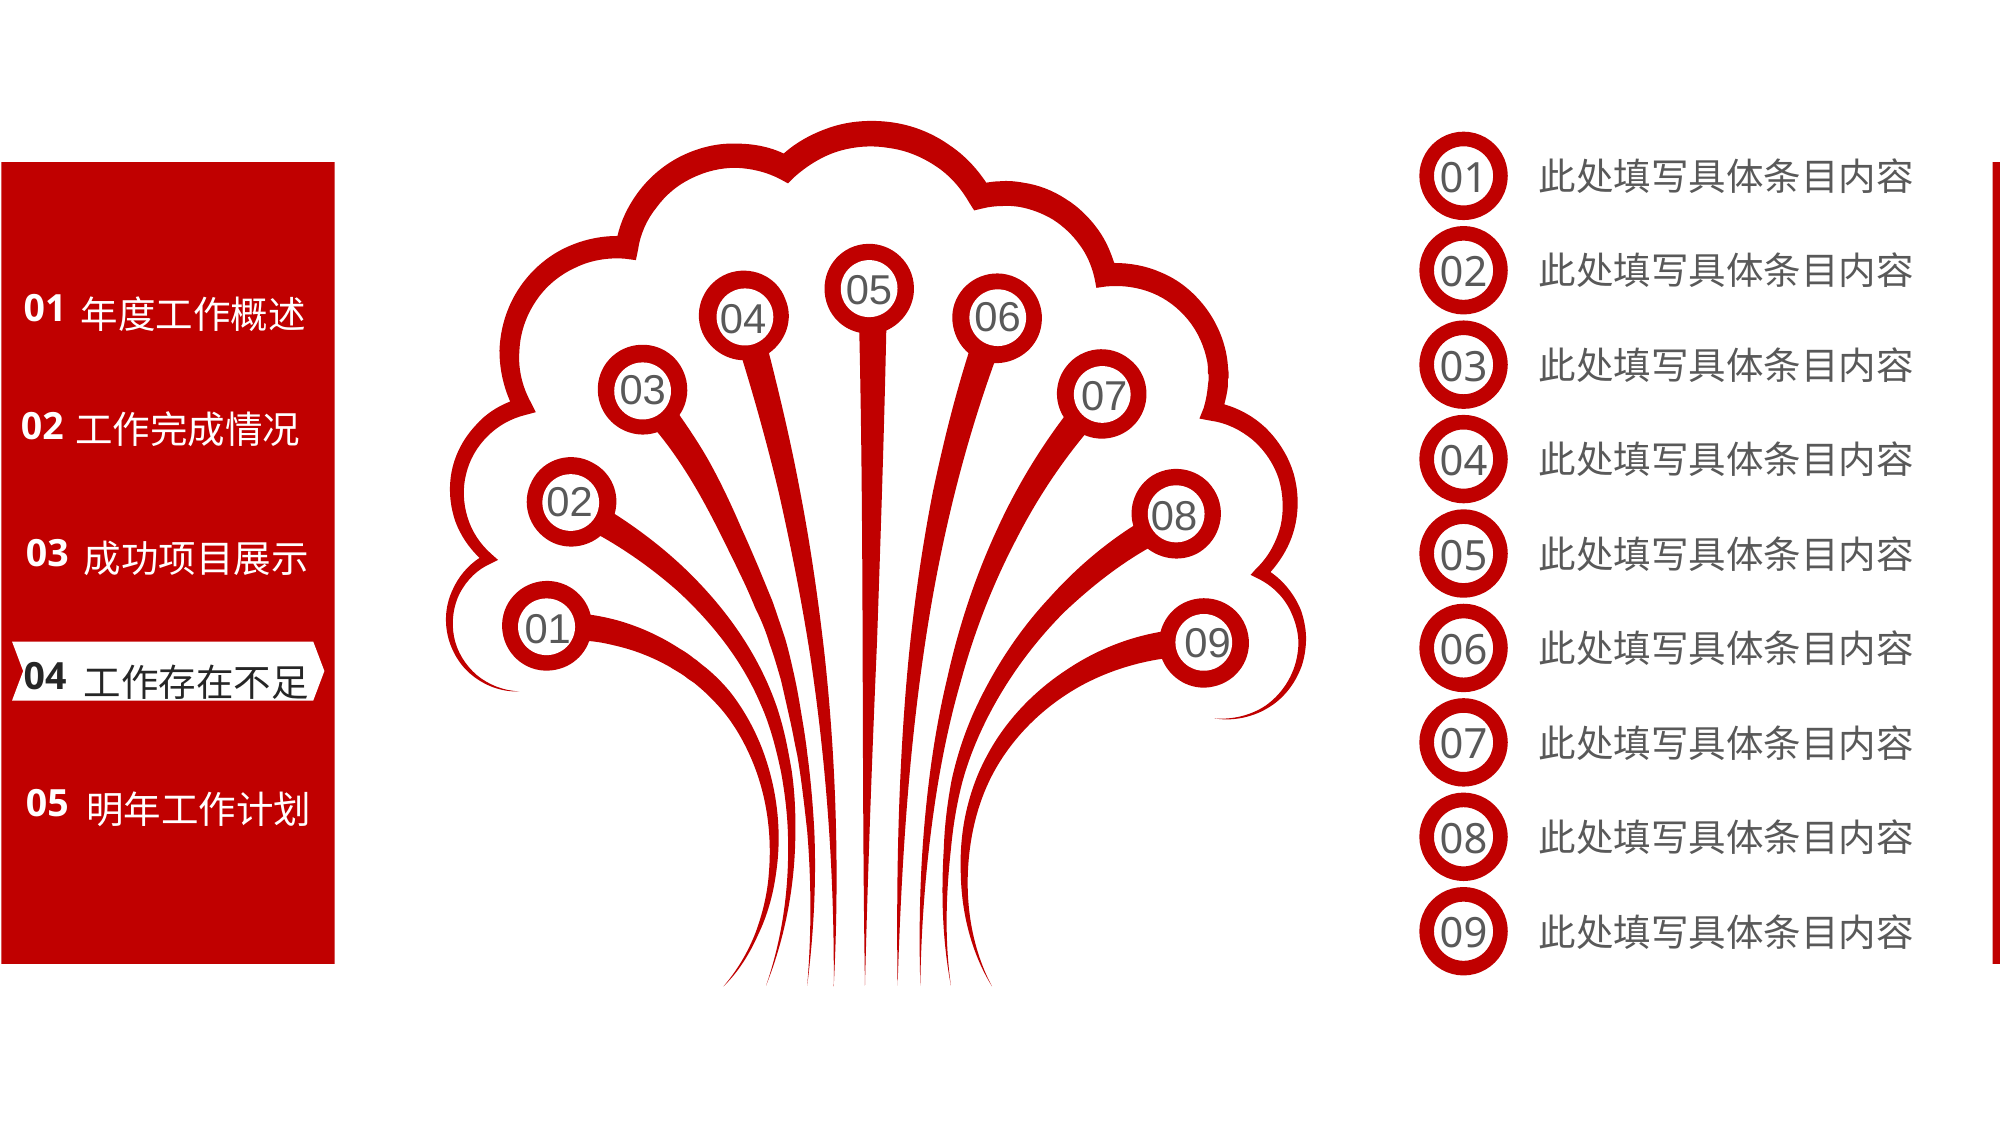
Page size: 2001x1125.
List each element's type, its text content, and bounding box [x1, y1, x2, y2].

text_box [0, 161, 336, 965]
text_box 03 [10, 521, 96, 644]
text_box 此处填写具体条目内容 [1523, 334, 1929, 395]
text_box 05 [10, 771, 96, 966]
text_box 06 [1425, 610, 1502, 686]
text_box 此处填写具体条目内容 [1523, 712, 1929, 773]
text_box 此处填写具体条目内容 [1523, 239, 1929, 300]
text_box 此处填写具体条目内容 [1523, 523, 1929, 584]
text_box 05 [1425, 515, 1502, 592]
text_box 09 [1425, 893, 1502, 970]
text_box 明年工作计划 [45, 756, 352, 839]
text_box 工作完成情况 [34, 376, 341, 459]
text_box 此处填写具体条目内容 [1523, 806, 1929, 867]
text_box 年度工作概述 [40, 261, 347, 344]
text_box 此处填写具体条目内容 [1523, 901, 1929, 962]
text_box [1991, 161, 2000, 965]
text_box 03 [1425, 326, 1502, 403]
text_box 工作存在不足 [43, 629, 350, 712]
text_box 01 [8, 276, 94, 394]
text_box 02 [6, 394, 91, 589]
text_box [444, 119, 1307, 987]
text_box 07 [1425, 704, 1502, 781]
text_box 此处填写具体条目内容 [1523, 428, 1929, 489]
text_box 此处填写具体条目内容 [1523, 145, 1929, 206]
text_box 08 [1425, 798, 1502, 875]
text_box 04 [1425, 421, 1502, 498]
text_box 04 [8, 644, 94, 839]
text_box 02 [1425, 232, 1502, 309]
text_box 此处填写具体条目内容 [1523, 617, 1929, 678]
text_box 01 [1425, 137, 1502, 214]
text_box 成功项目展示 [43, 504, 350, 588]
